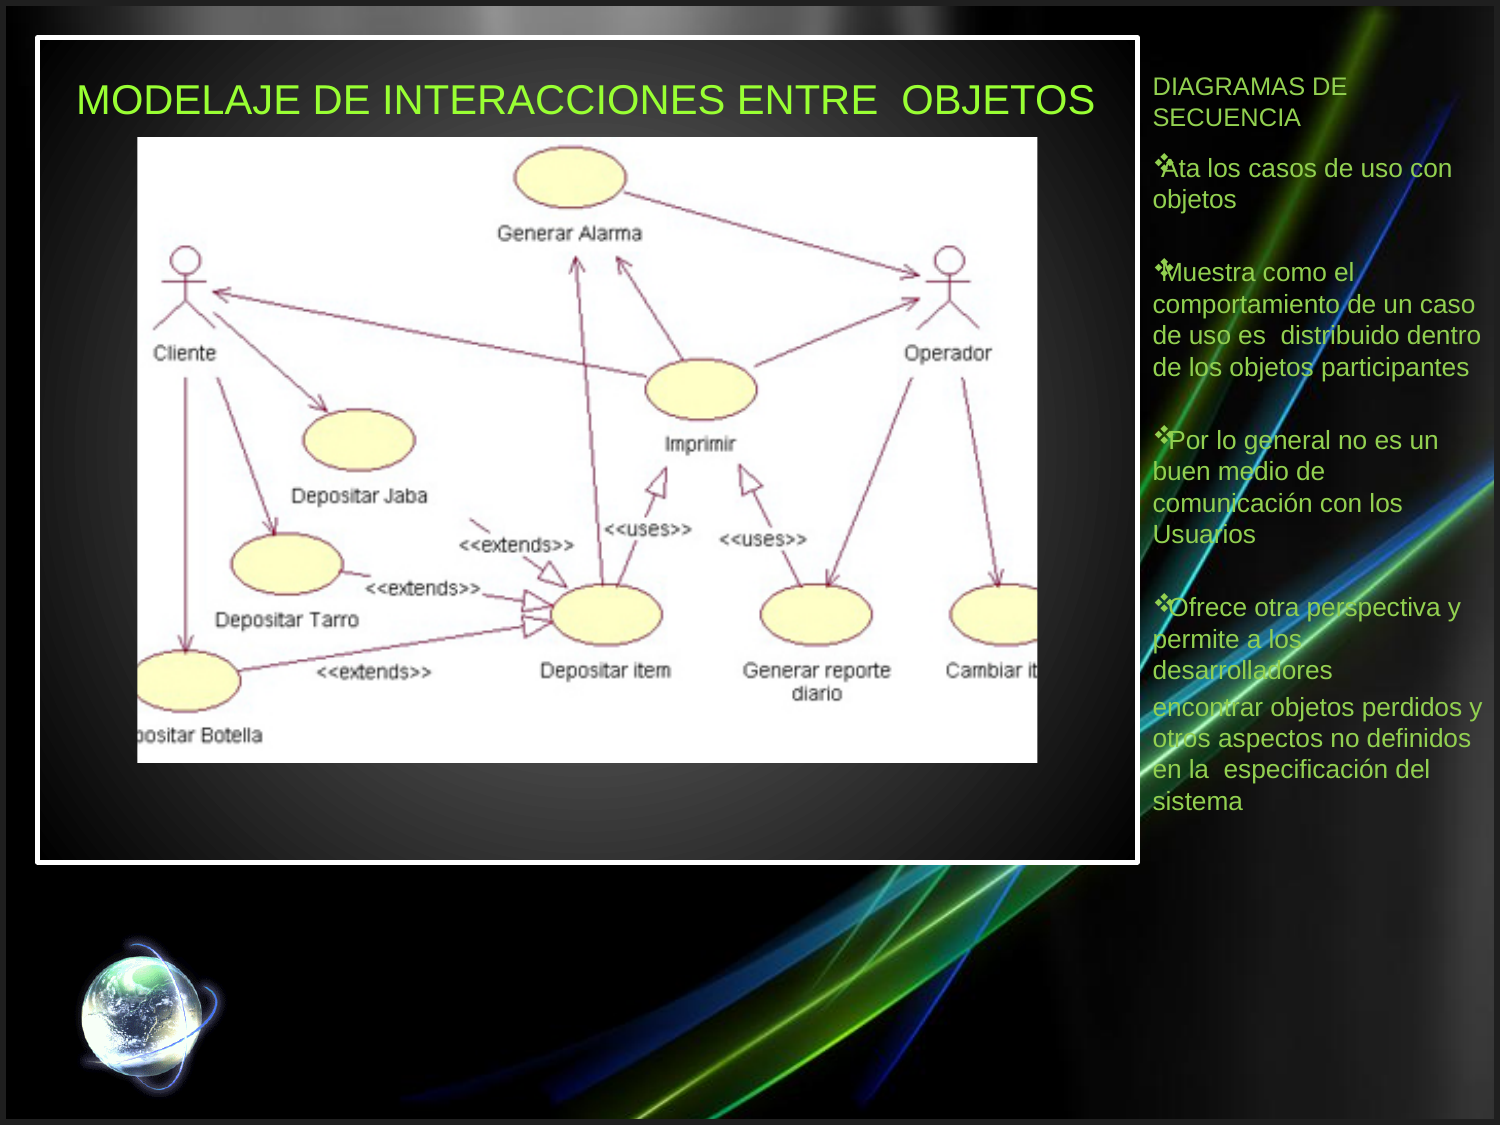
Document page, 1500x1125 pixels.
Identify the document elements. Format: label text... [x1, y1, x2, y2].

picture [137, 137, 1038, 763]
title MODELAJE DE INTERACCIONES ENTRE OBJETOS [35, 37, 1137, 131]
picture [6, 6, 1494, 1119]
list DIAGRAMAS DE SECUENCIA Ata los casos de uso con objetos Muestra como el comportamiento de un caso de uso es distribuido dentro de los objetos participantes Por lo general no es un buen medio de comunicación con los Usuarios Ofrece otra perspectiva y permite a los desarrolladores encontrar objetos perdidos y otros aspectos no definidos en la especificación del sistema [1137, 62, 1500, 825]
